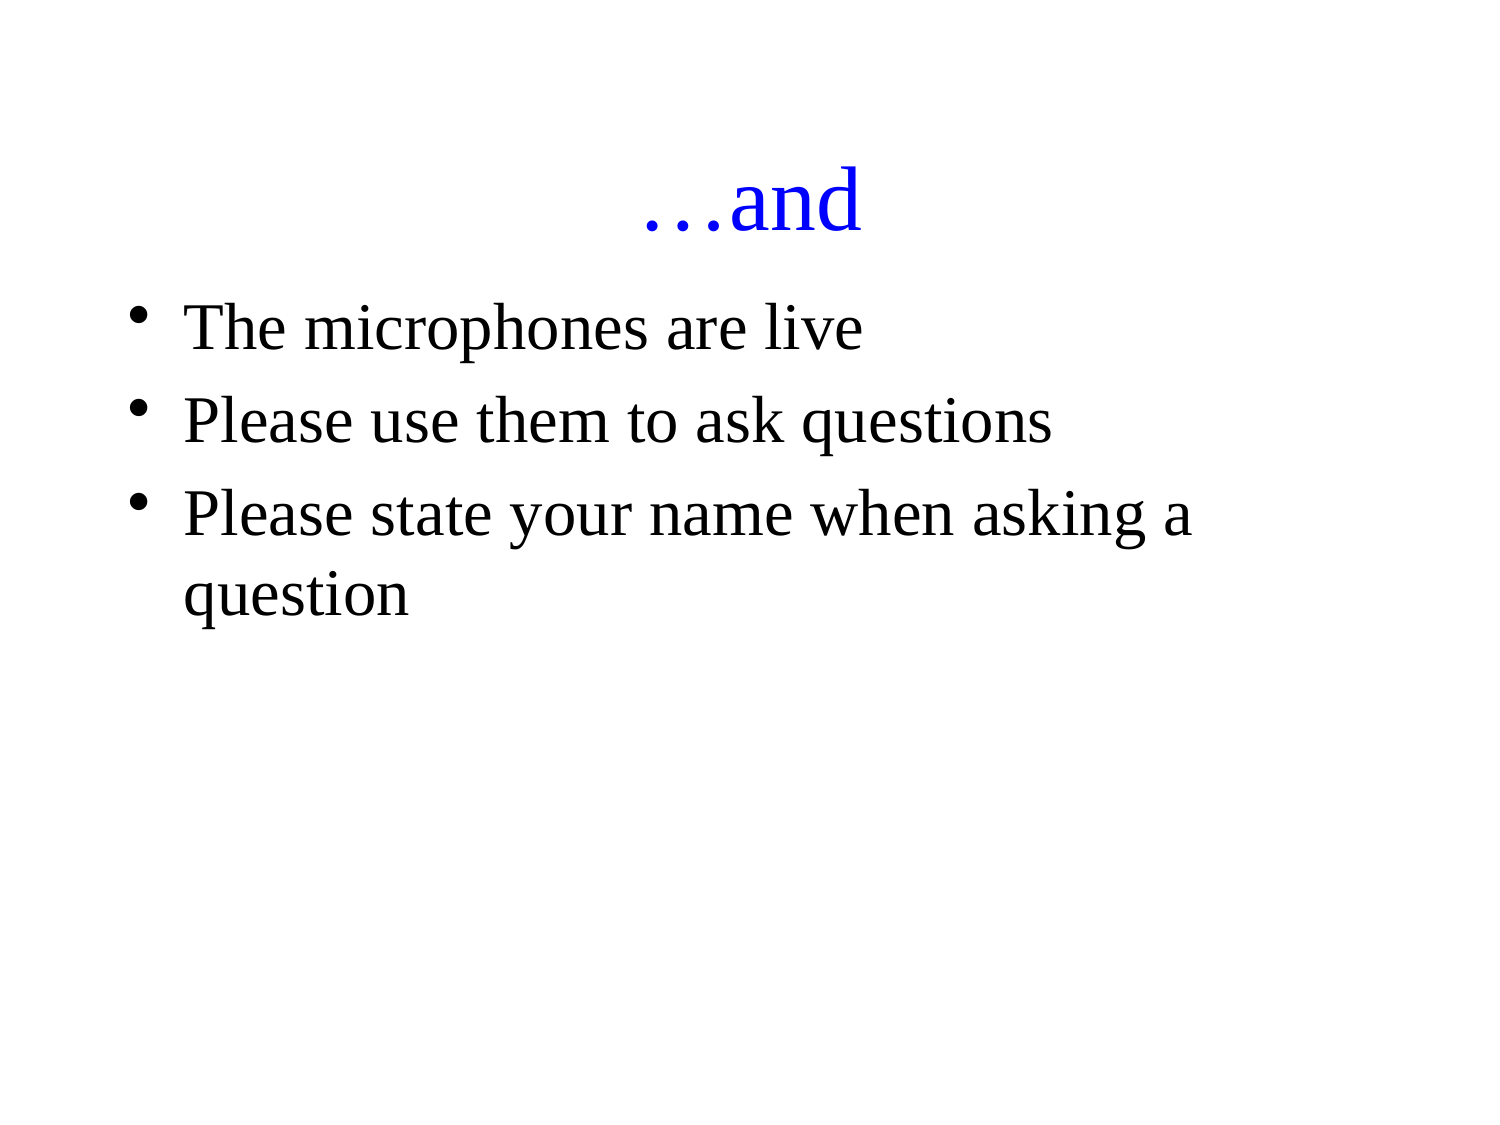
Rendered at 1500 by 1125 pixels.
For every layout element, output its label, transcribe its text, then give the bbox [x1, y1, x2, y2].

list The microphones are live Please use them to ask questions Please state your name when asking a question [112, 274, 1388, 951]
title …and [112, 99, 1388, 274]
